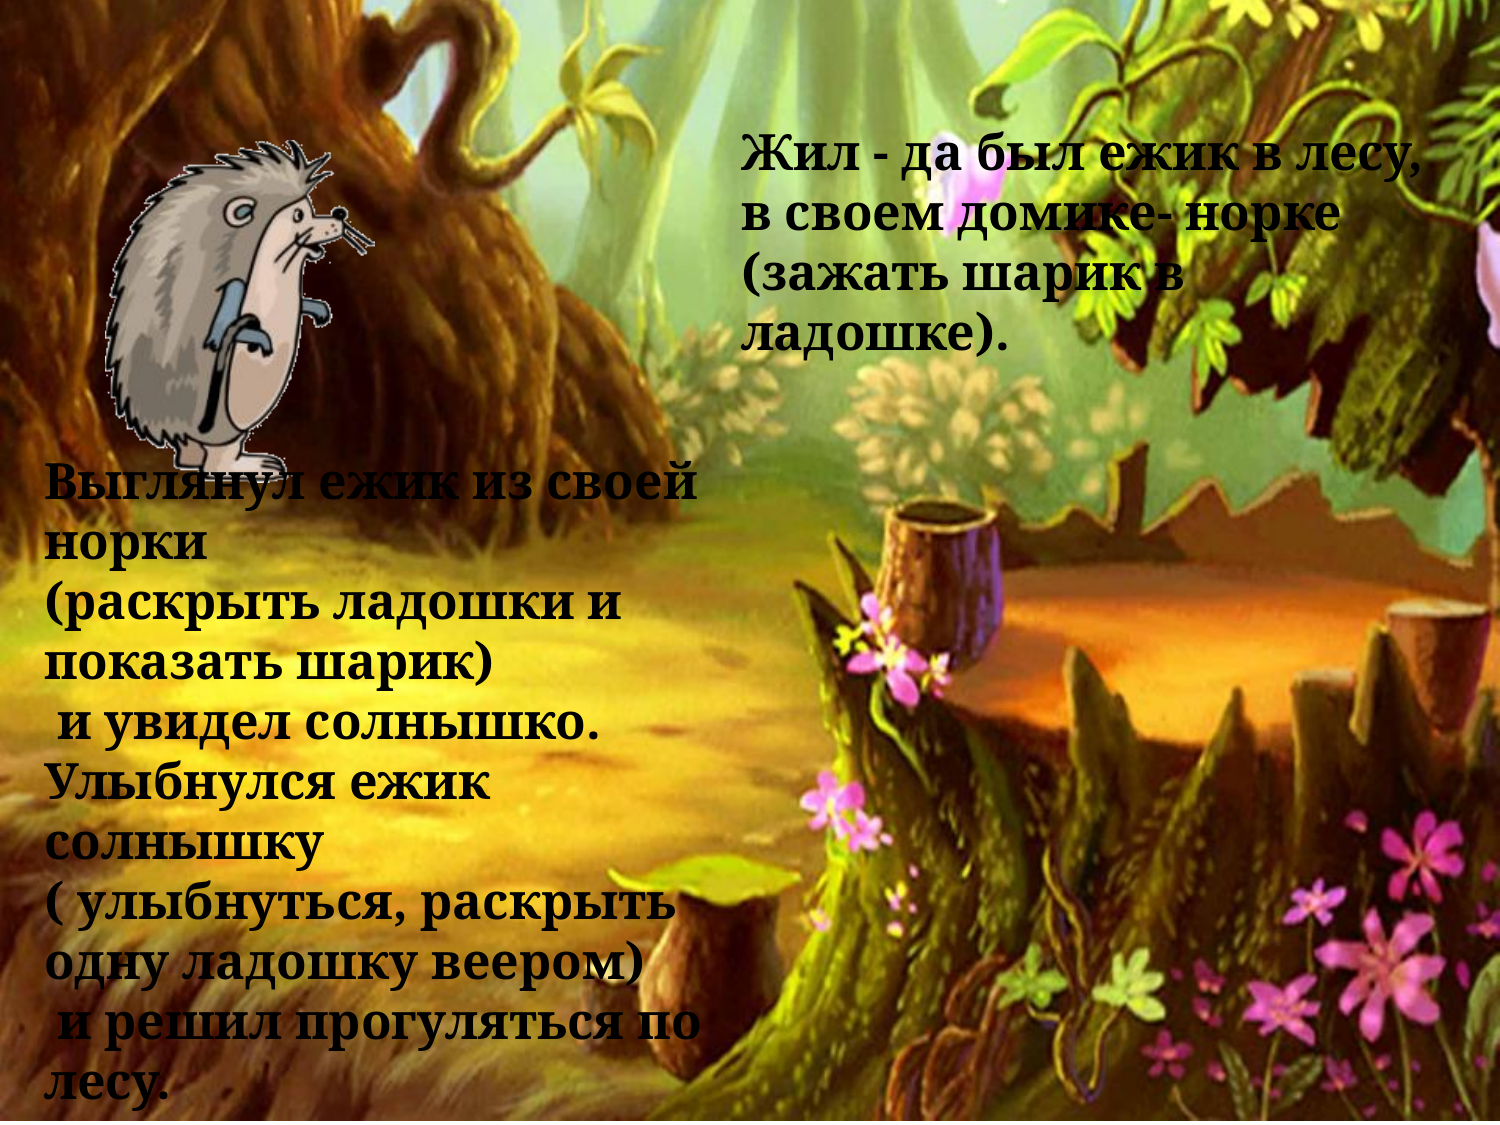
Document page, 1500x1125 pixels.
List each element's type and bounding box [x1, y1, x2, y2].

list [0, 0, 1500, 1122]
picture [105, 140, 375, 483]
